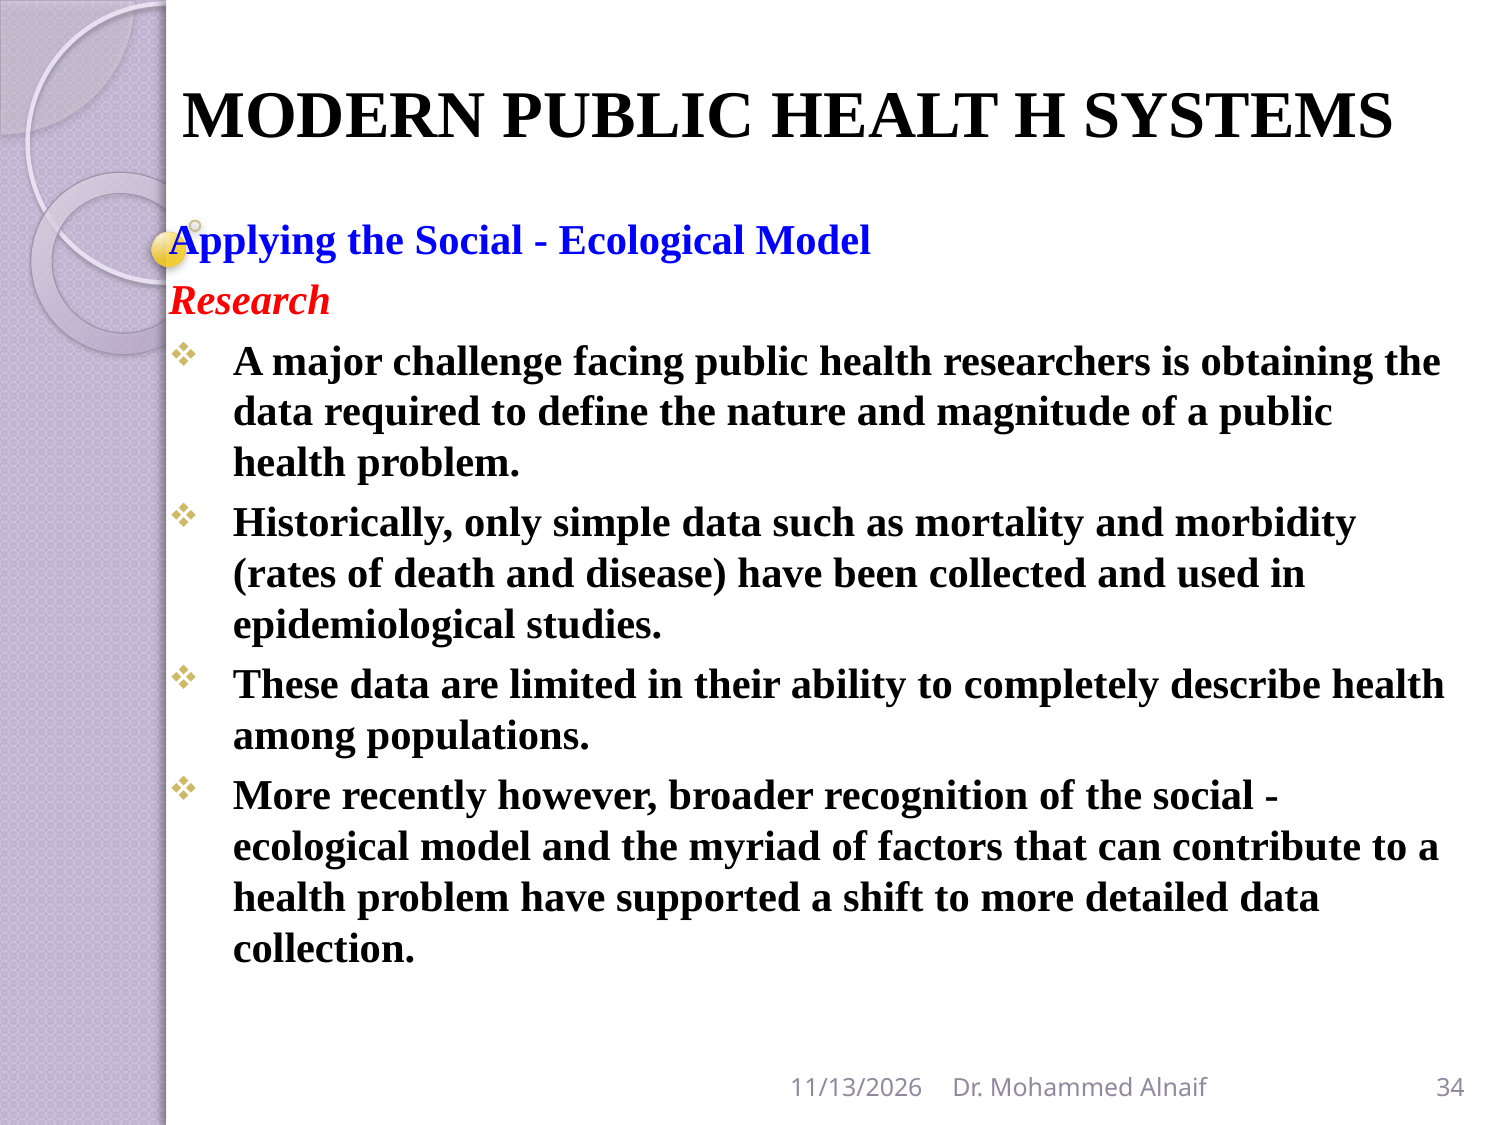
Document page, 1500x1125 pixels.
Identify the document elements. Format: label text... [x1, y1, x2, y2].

subtitle Applying the Social - Ecological Model Research A major challenge facing public health researchers is obtaining the data required to define the nature and magnitude of a public health problem. Historically, only simple data such as mortality and morbidity (rates of death and disease) have been collected and used in epidemiological studies. These data are limited in their ability to completely describe health among populations. More recently however, broader recognition of the social - ecological model and the myriad of factors that can contribute to a health problem have supported a shift to more detailed data collection. [150, 212, 1463, 988]
slide_number 34 [1413, 1034, 1488, 1113]
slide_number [587, 1034, 937, 1113]
title MODERN PUBLIC HEALT H SYSTEMS [137, 62, 1413, 159]
footer Dr. Mohammed Alnaif [937, 1034, 1413, 1113]
